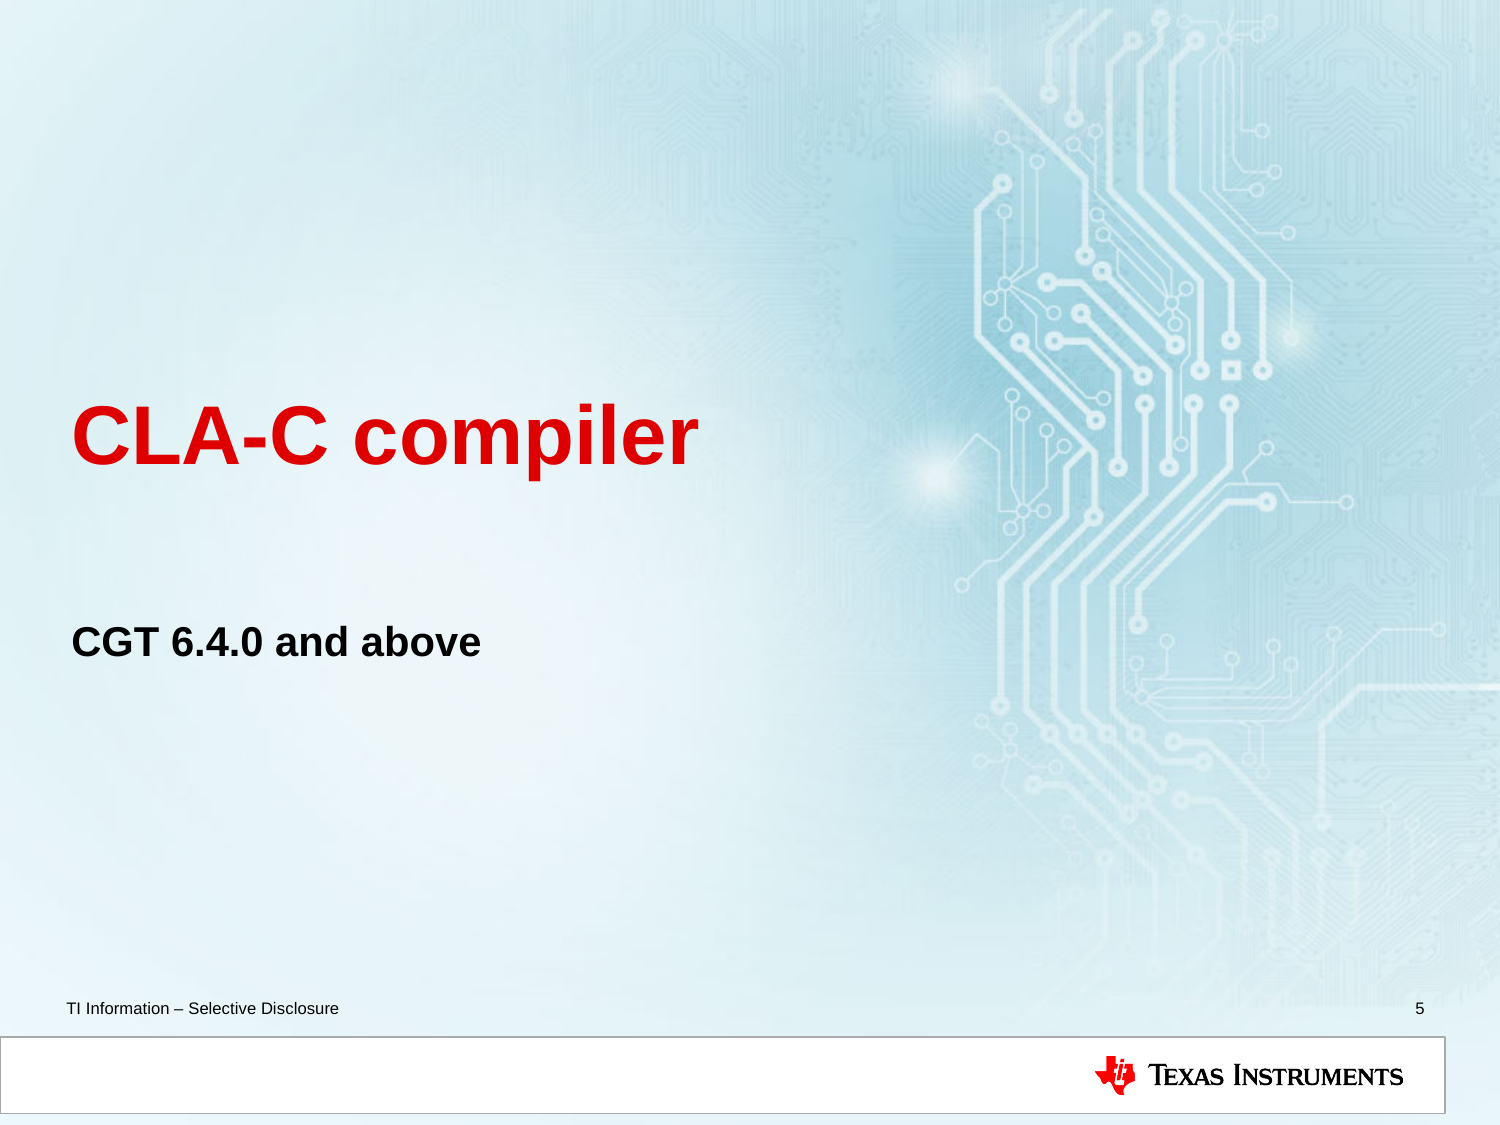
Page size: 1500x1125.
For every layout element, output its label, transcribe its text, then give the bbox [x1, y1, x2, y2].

picture [0, 0, 1500, 1125]
subtitle CGT 6.4.0 and above [56, 606, 1444, 851]
picture [1095, 1056, 1403, 1095]
slide_number 5 [1089, 990, 1440, 1025]
title CLA-C compiler [56, 318, 1444, 561]
